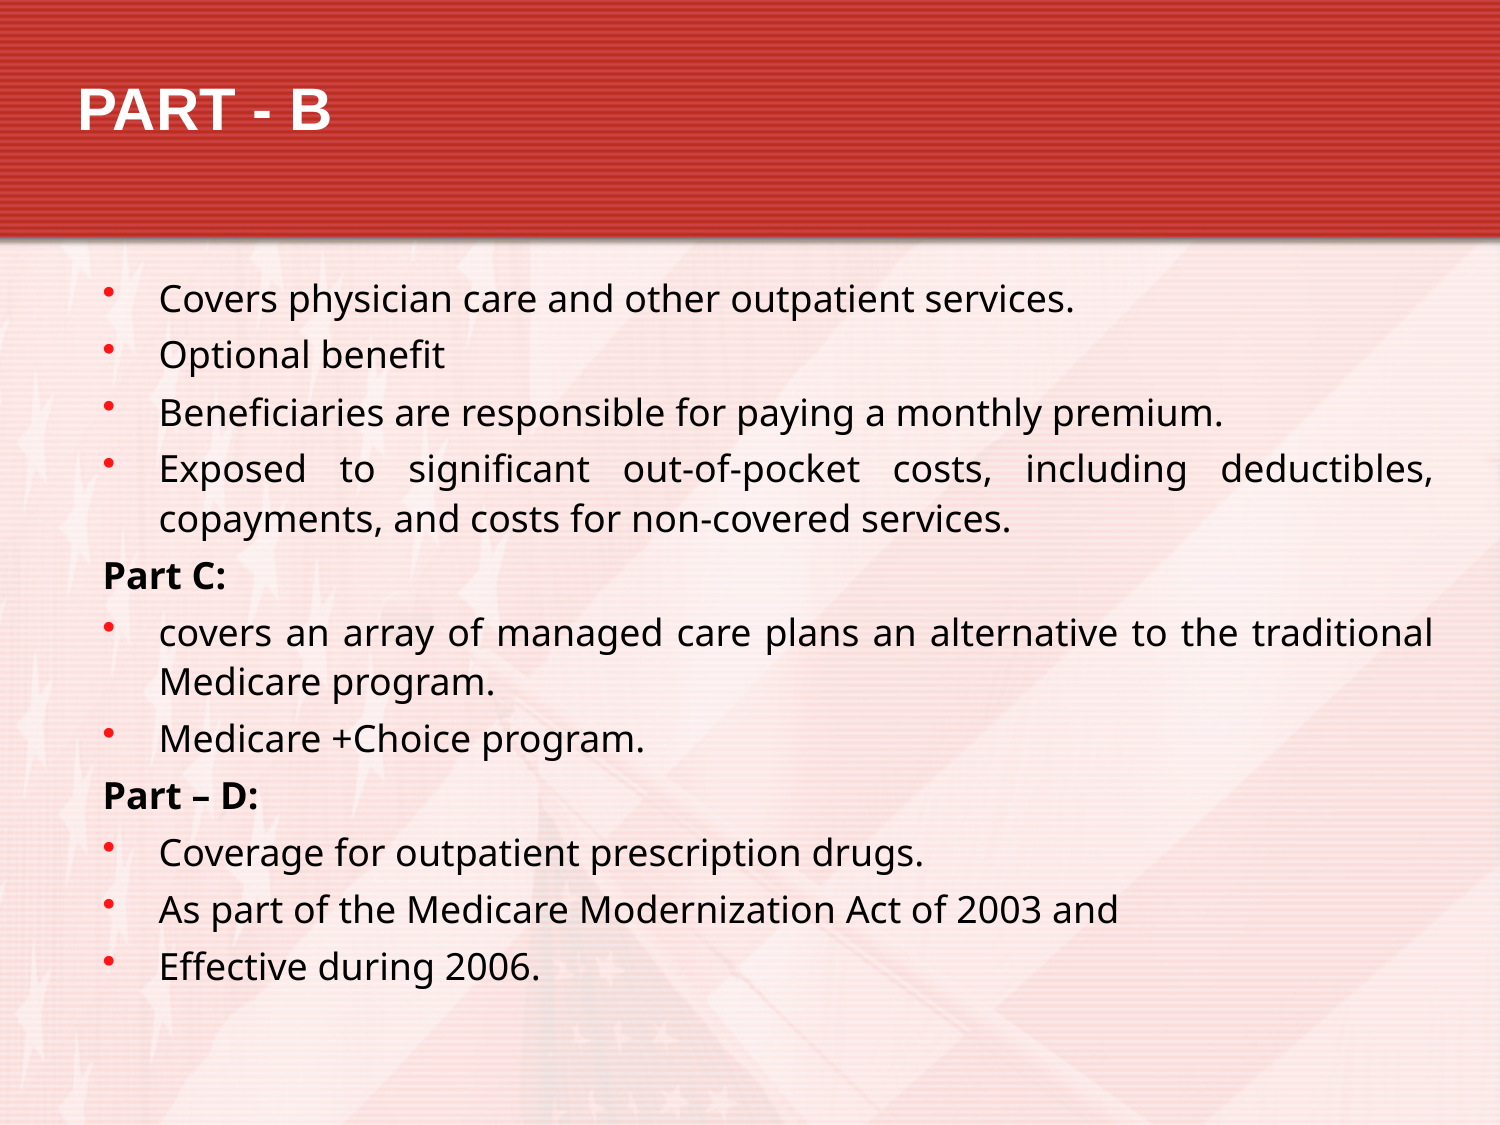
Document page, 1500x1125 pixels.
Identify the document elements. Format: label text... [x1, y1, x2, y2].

title PART - B [62, 62, 1350, 150]
list Covers physician care and other outpatient services. Optional benefit Beneficiaries are responsible for paying a monthly premium. Exposed to significant out-of-pocket costs, including deductibles, copayments, and costs for non-covered services. Part C: covers an array of managed care plans an alternative to the traditional Medicare program. Medicare +Choice program. Part – D: Coverage for outpatient prescription drugs. As part of the Medicare Modernization Act of 2003 and Effective during 2006. [87, 262, 1450, 1100]
picture [0, 0, 1500, 1125]
